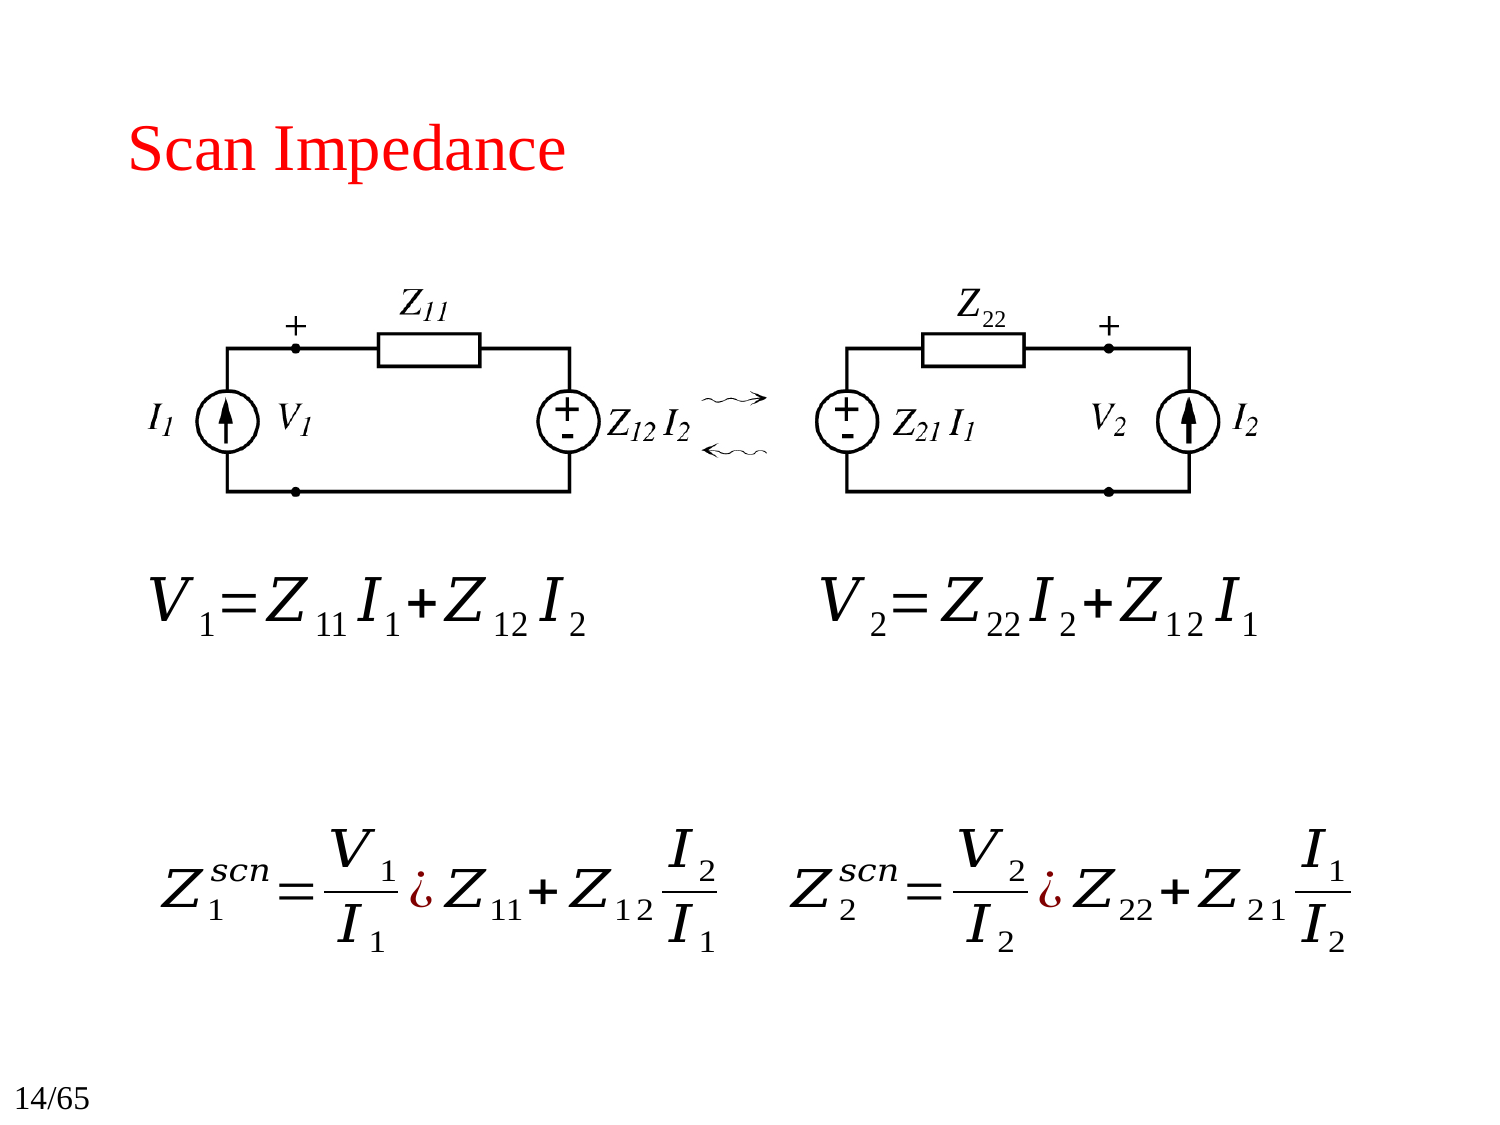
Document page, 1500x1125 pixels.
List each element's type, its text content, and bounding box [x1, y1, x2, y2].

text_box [147, 274, 1261, 498]
title Scan Impedance [112, 74, 1388, 213]
